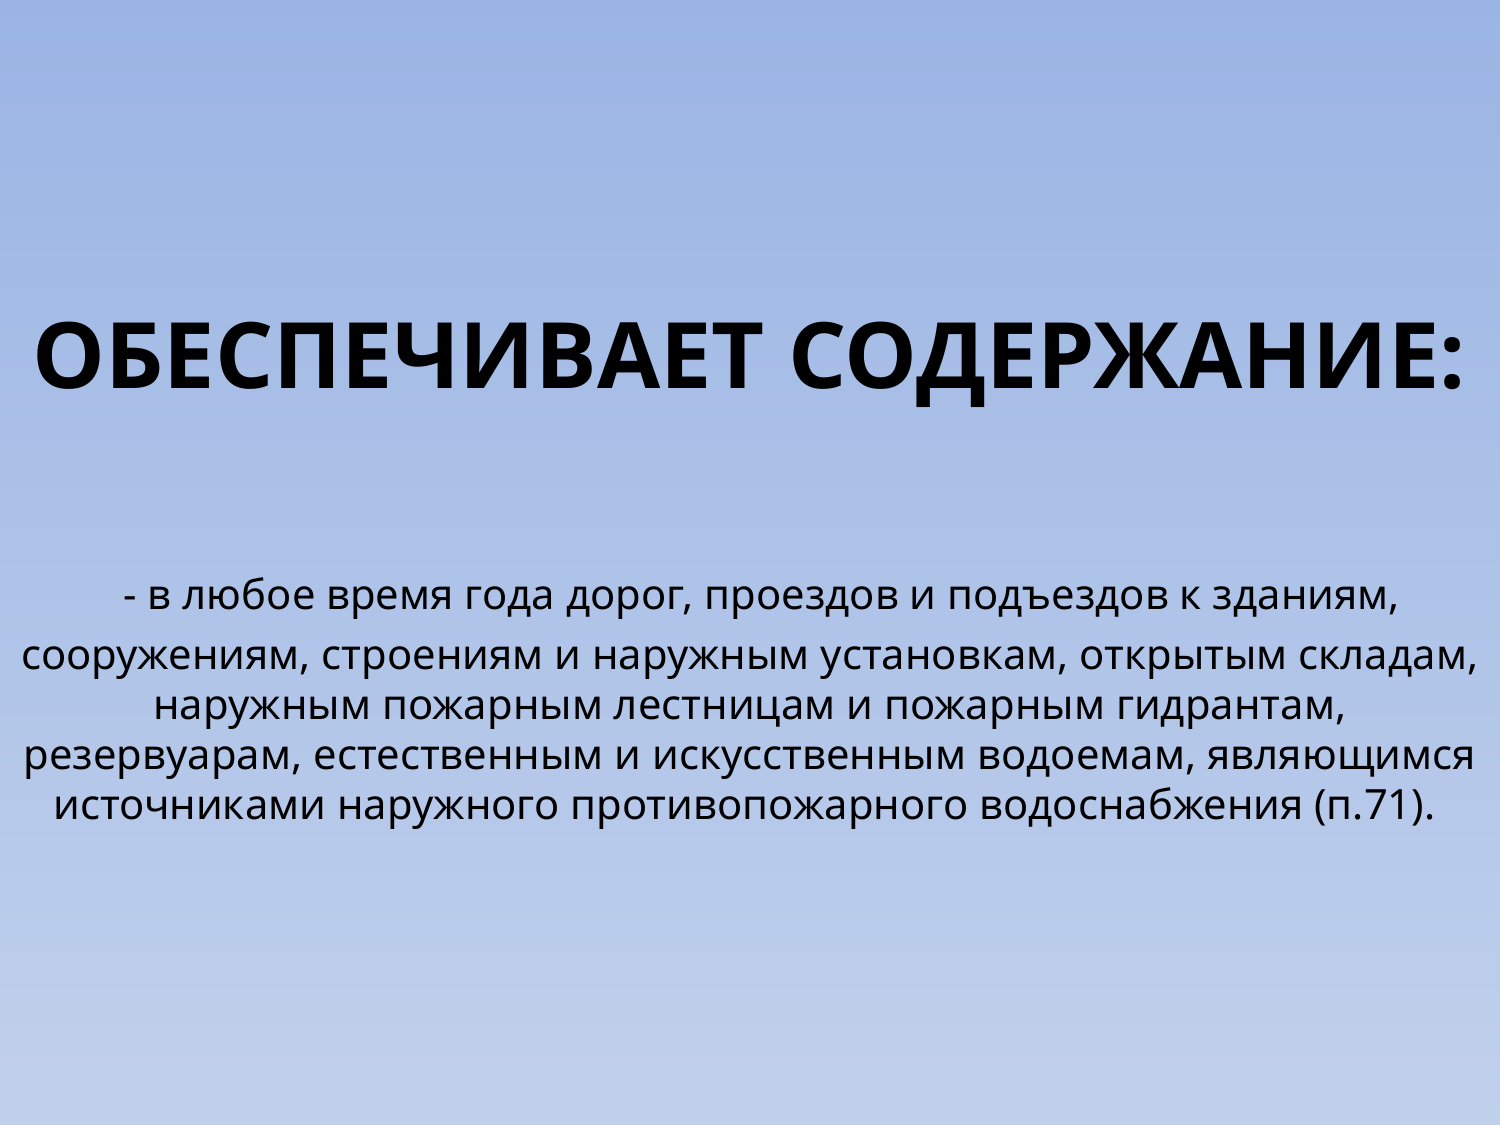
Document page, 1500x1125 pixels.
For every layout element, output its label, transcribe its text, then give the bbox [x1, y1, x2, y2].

title ОБЕСПЕЧИВАЕТ СОДЕРЖАНИЕ: - в любое время года дорог, проездов и подъездов к зданиям, сооружениям, строениям и наружным установкам, открытым складам, наружным пожарным лестницам и пожарным гидрантам, резервуарам, естественным и искусственным водоемам, являющимся источниками наружного противопожарного водоснабжения (п.71). [0, 0, 1500, 1125]
